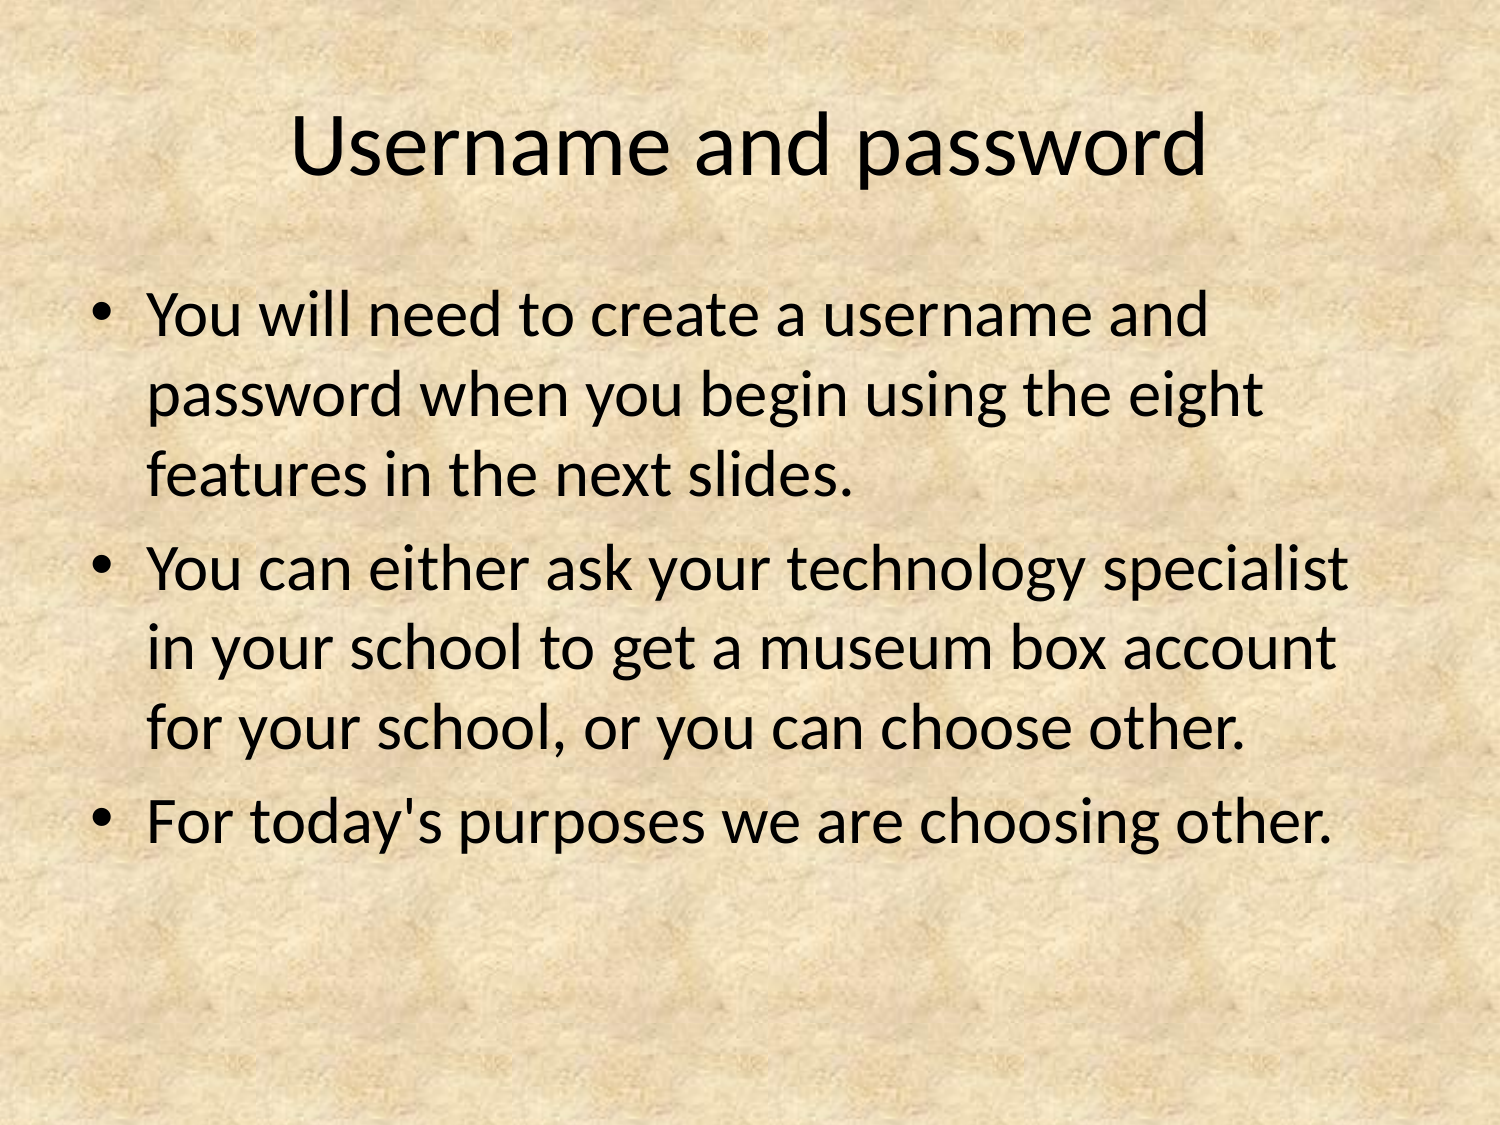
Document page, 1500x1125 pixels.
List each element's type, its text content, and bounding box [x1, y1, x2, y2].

picture [0, 0, 1500, 1125]
list You will need to create a username and password when you begin using the eight features in the next slides. You can either ask your technology specialist in your school to get a museum box account for your school, or you can choose other. For today's purposes we are choosing other. [75, 262, 1425, 1005]
title Username and password [75, 45, 1425, 233]
